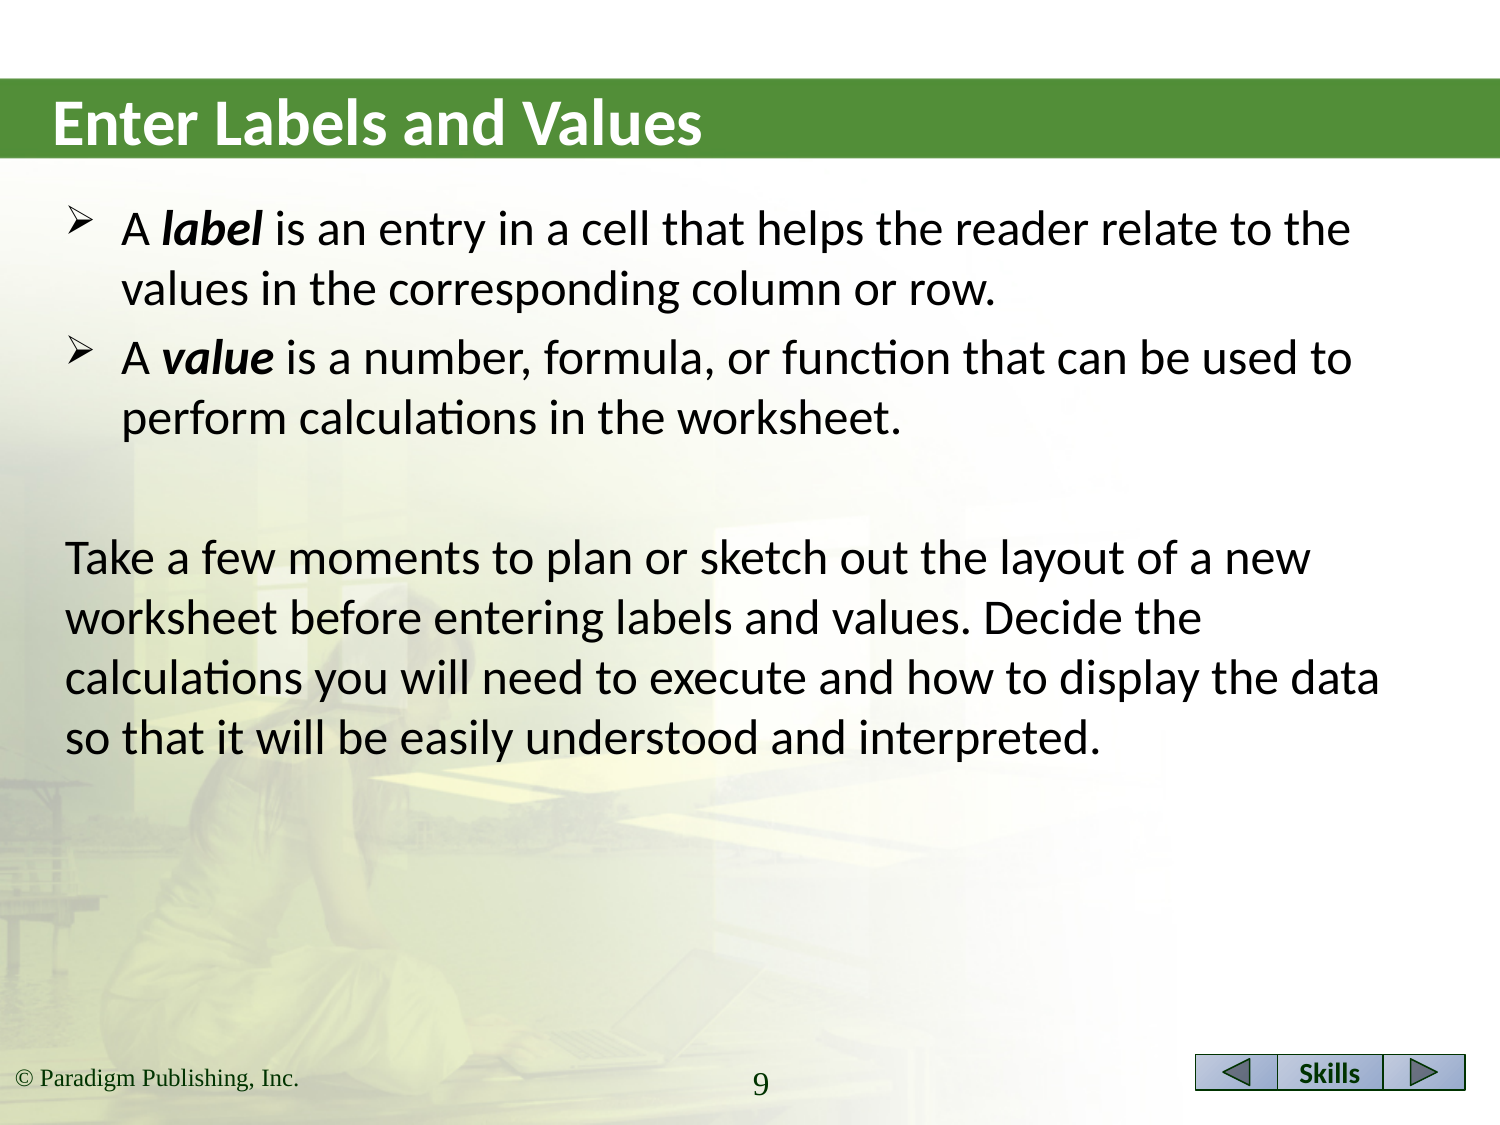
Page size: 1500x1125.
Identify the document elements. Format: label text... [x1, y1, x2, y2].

title Enter Labels and Values [37, 71, 1463, 159]
list A label is an entry in a cell that helps the reader relate to the values in the corresponding column or row. A value is a number, formula, or function that can be used to perform calculations in the worksheet. Take a few moments to plan or sketch out the layout of a new worksheet before entering labels and values. Decide the calculations you will need to execute and how to display the data so that it will be easily understood and interpreted. [50, 187, 1450, 1038]
picture [0, 0, 1500, 1125]
